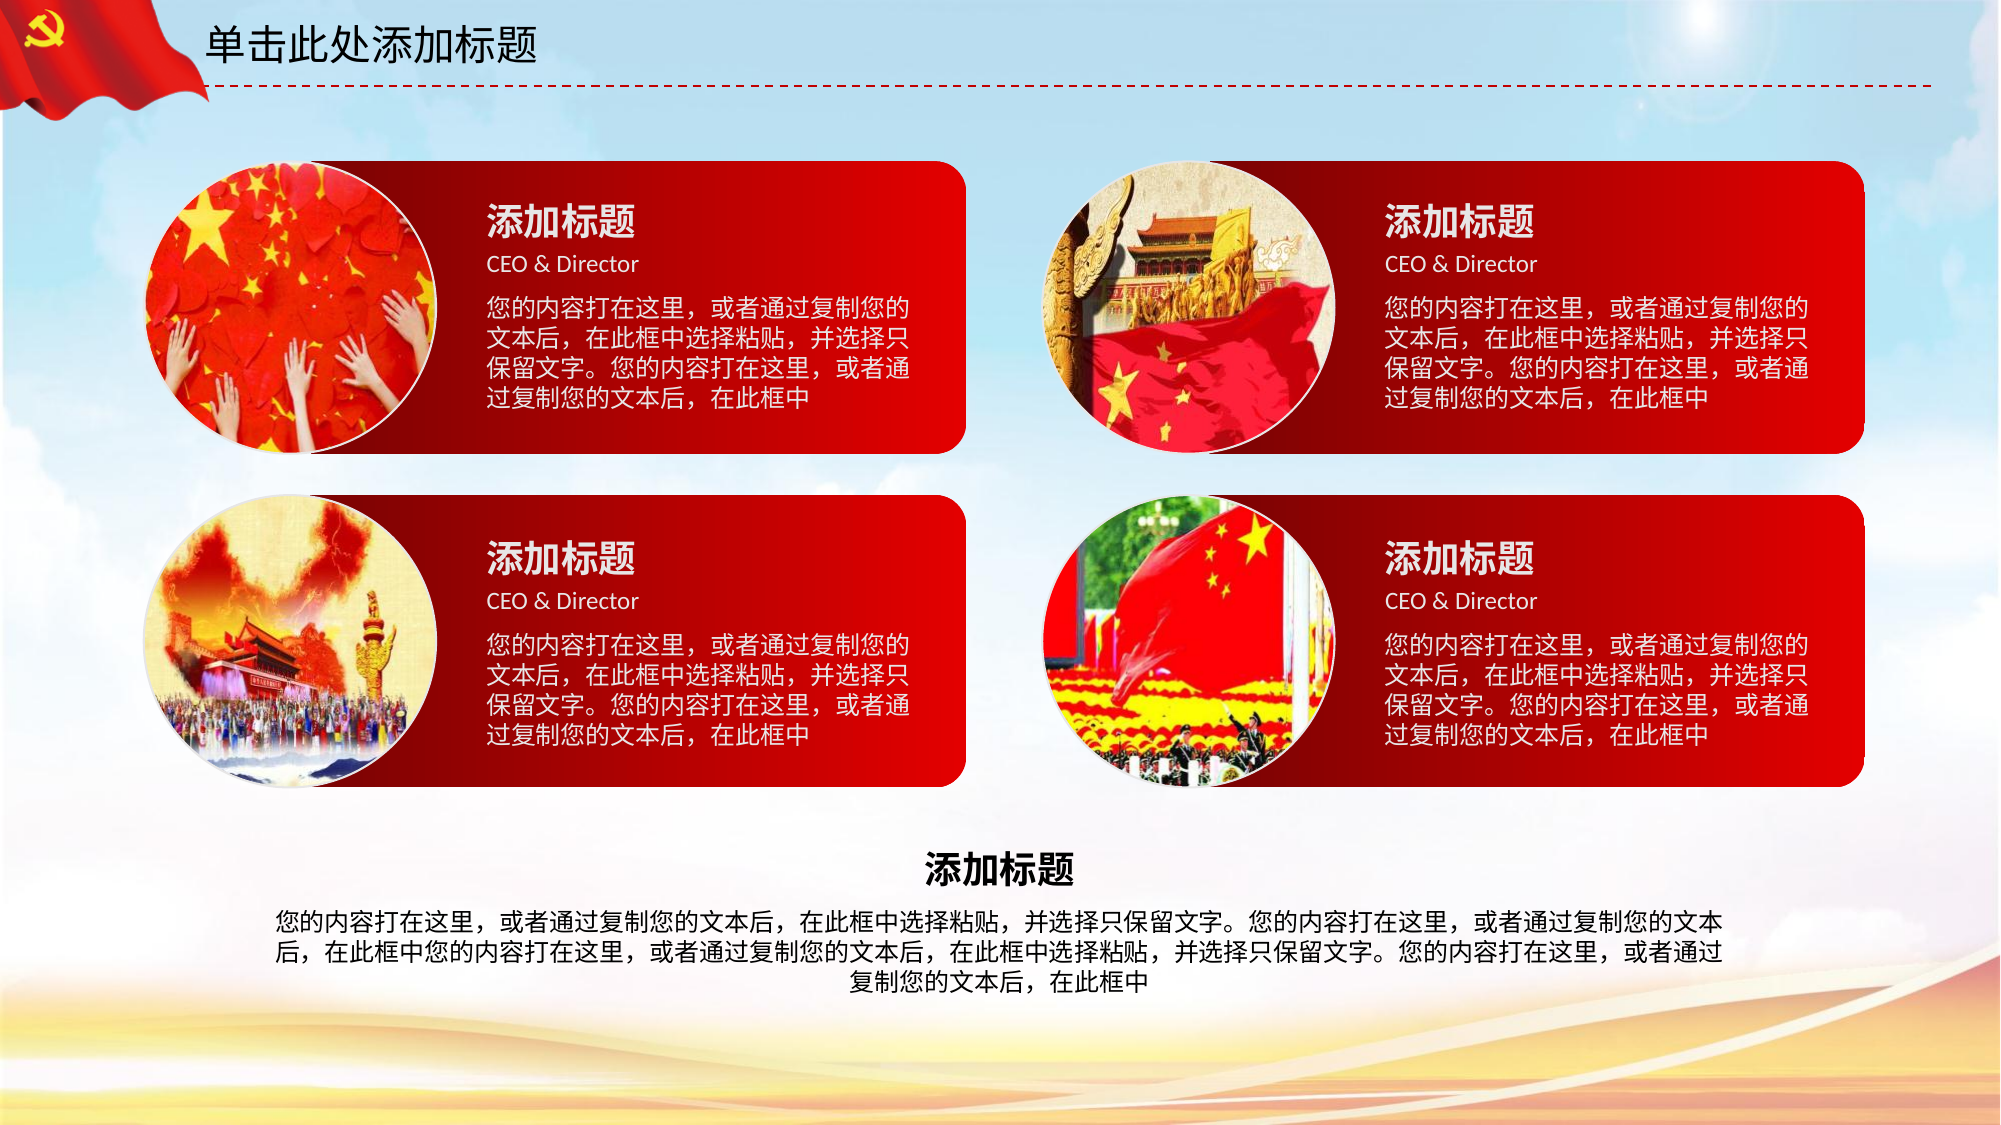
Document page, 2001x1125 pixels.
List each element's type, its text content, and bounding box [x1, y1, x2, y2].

picture [0, 0, 2001, 1125]
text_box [1042, 161, 1865, 454]
text_box 您的内容打在这里，或者通过复制您的文本后，在此框中选择粘贴，并选择只保留文字。您的内容打在这里，或者通过复制您的文本后，在此框中您的内容打在这里，或者通过复制您的文本后，在此框中选择粘贴，并选择只保留文字。您的内容打在这里，或者通过复制您的文本后，在此框中 [249, 899, 1750, 1004]
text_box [143, 161, 967, 454]
title 单击此处添加标题 [222, 7, 583, 86]
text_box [1042, 495, 1865, 788]
text_box 添加标题 [910, 838, 1090, 899]
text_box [143, 495, 967, 788]
